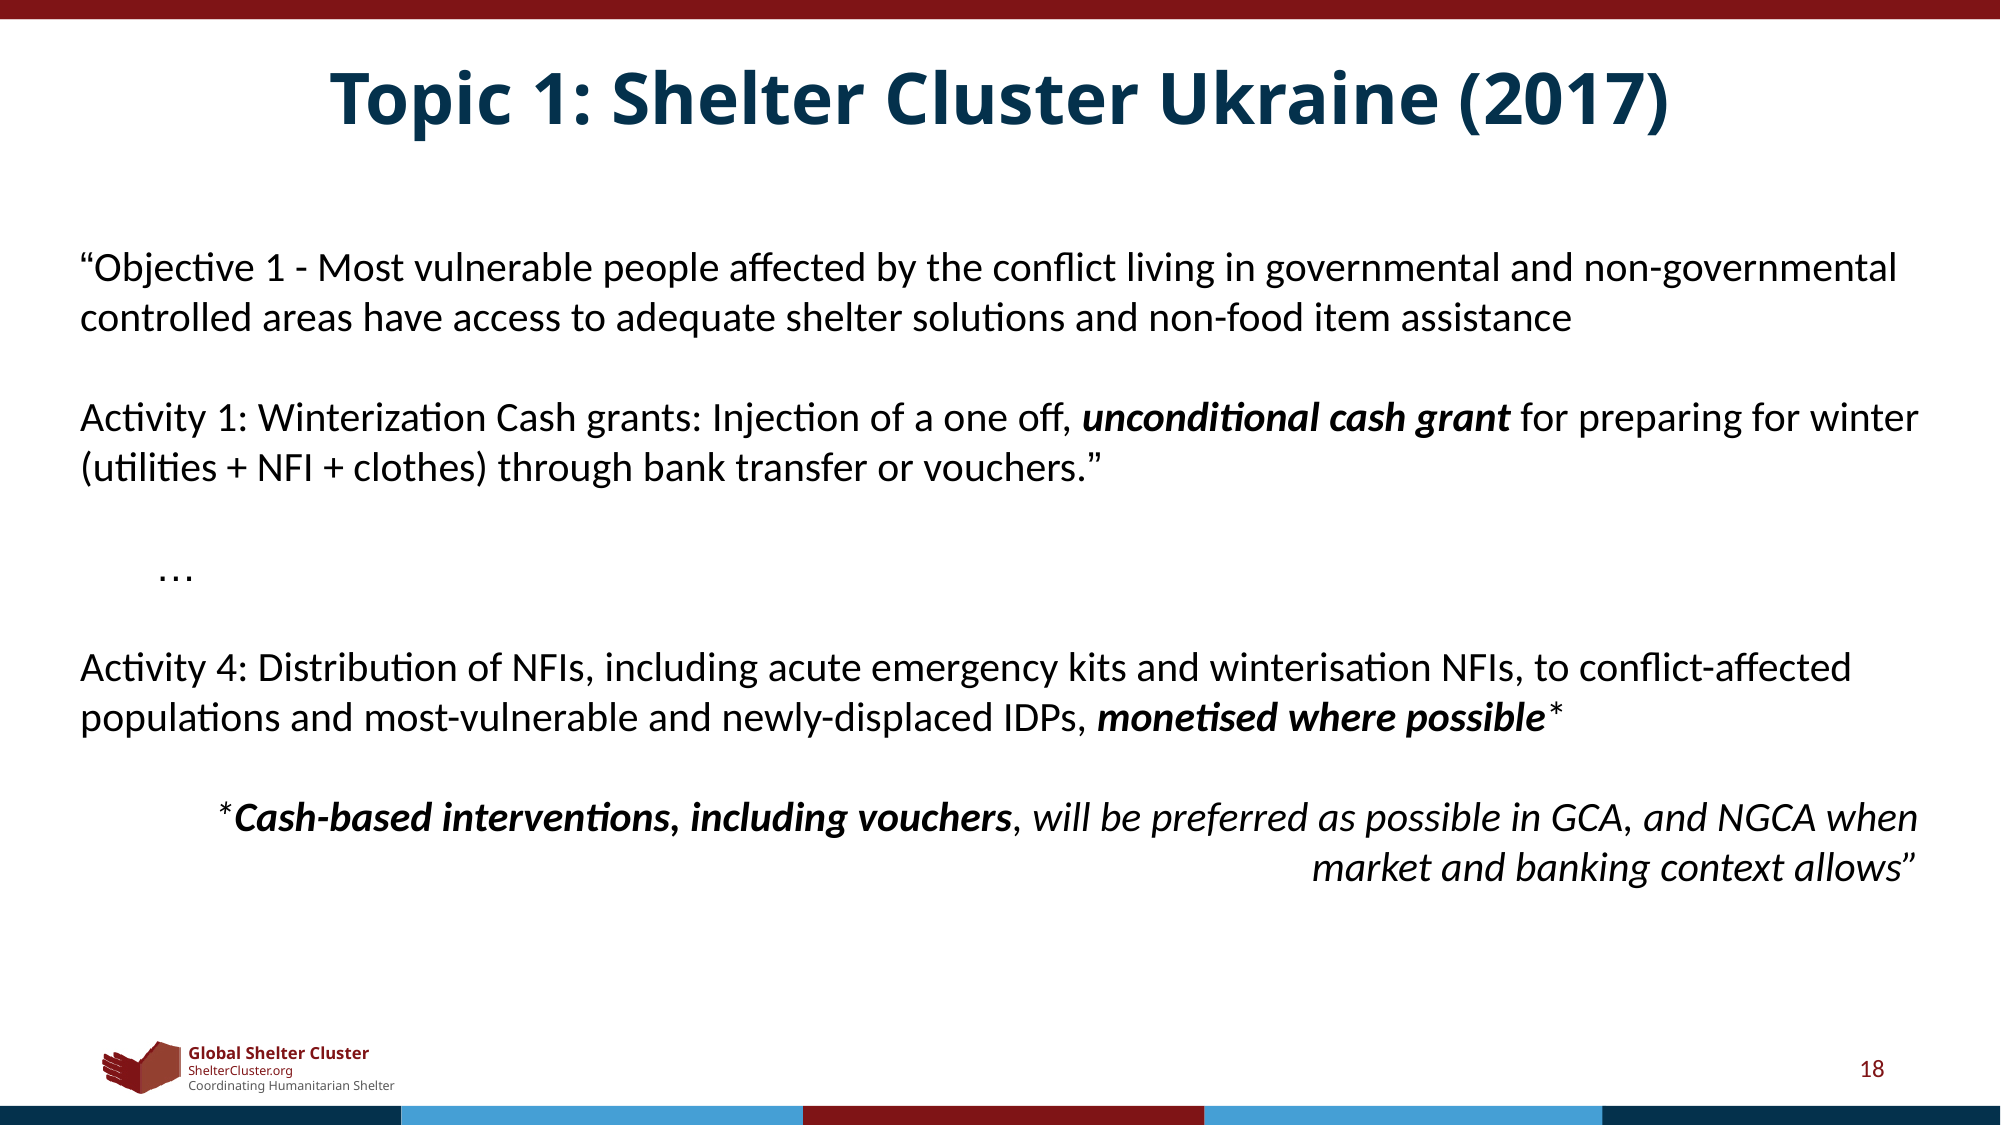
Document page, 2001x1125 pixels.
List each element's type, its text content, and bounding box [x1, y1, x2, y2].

title Topic 1: Shelter Cluster Ukraine (2017) [99, 45, 1900, 232]
slide_number 18 [1433, 1037, 1900, 1098]
text_box “Objective 1 - Most vulnerable people affected by the conflict living in governmental and non-governmental controlled areas have access to adequate shelter solutions and non-food item assistance Activity 1: Winterization Cash grants: Injection of a one off, unconditional cash grant for preparing for winter (utilities + NFI + clothes) through bank transfer or vouchers.” … Activity 4: Distribution of NFIs, including acute emergency kits and winterisation NFIs, to conflict-affected populations and most-vulnerable and newly-displaced IDPs, monetised where possible* *Cash-based interventions, including vouchers, will be preferred as possible in GCA, and NGCA when market and banking context allows” [65, 232, 1935, 948]
picture [102, 1041, 181, 1094]
